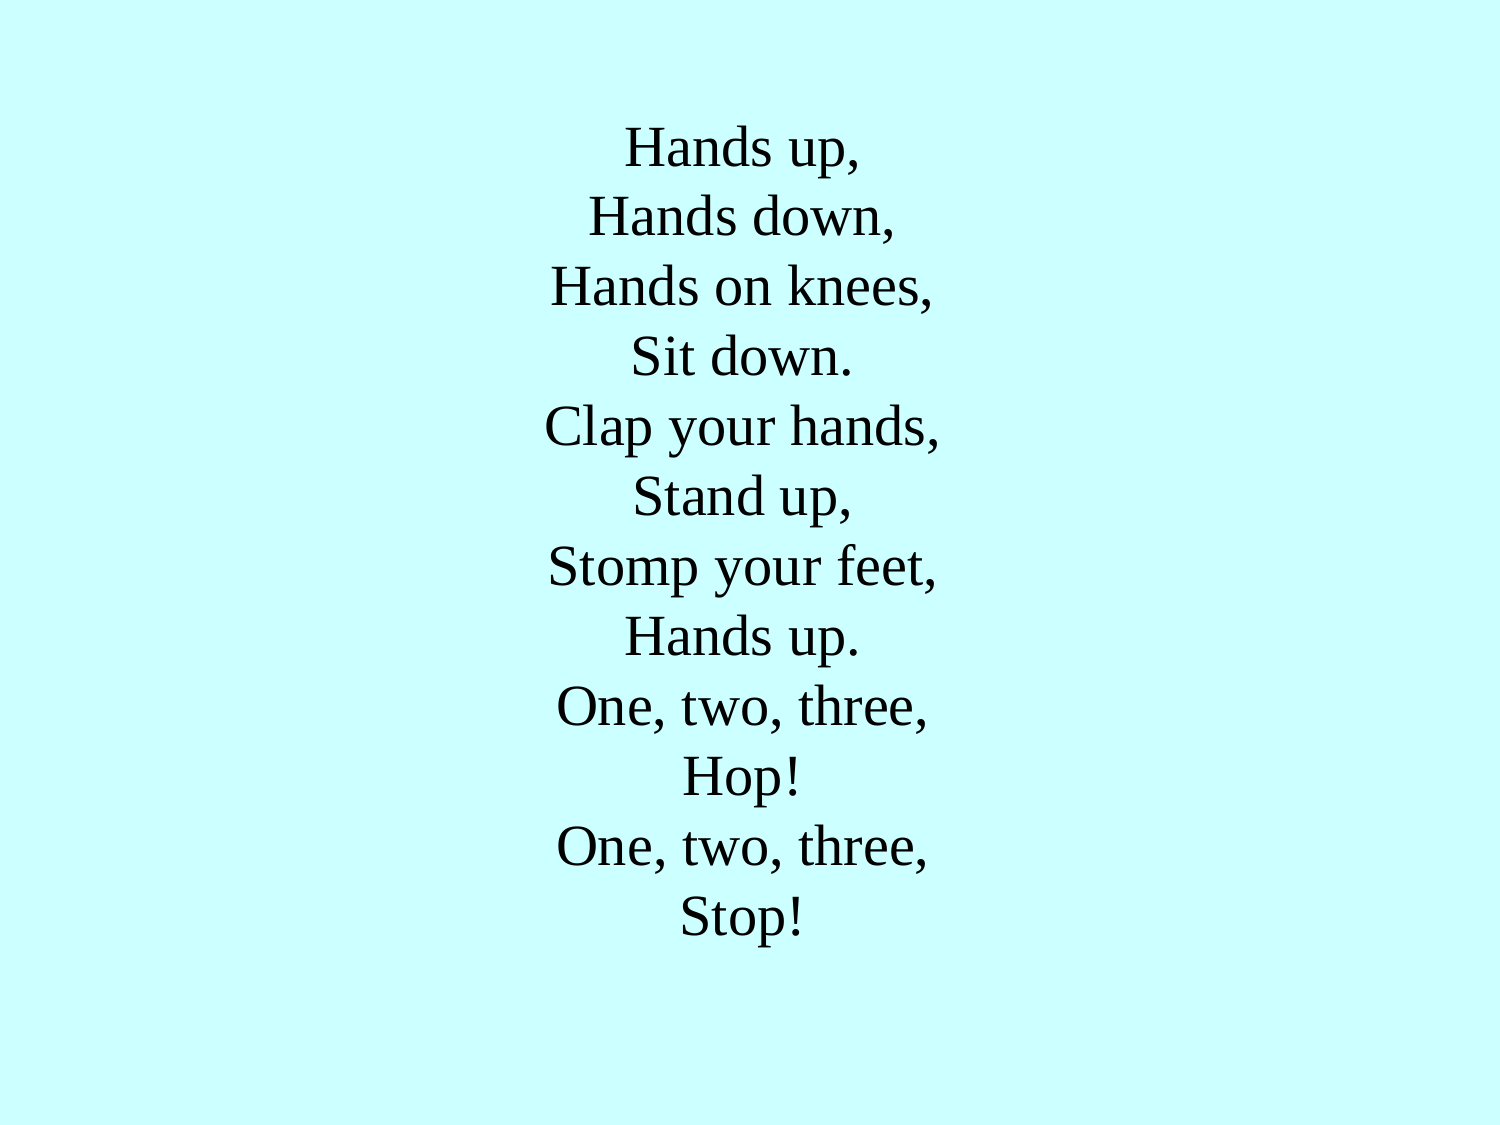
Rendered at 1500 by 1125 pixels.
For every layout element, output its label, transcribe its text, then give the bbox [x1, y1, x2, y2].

title Hands up, Hands down, Hands on knees, Sit down. Clap your hands, Stand up, Stomp your feet, Hands up. One, two, three, Hop! One, two, three, Stop! [37, 0, 1463, 1125]
